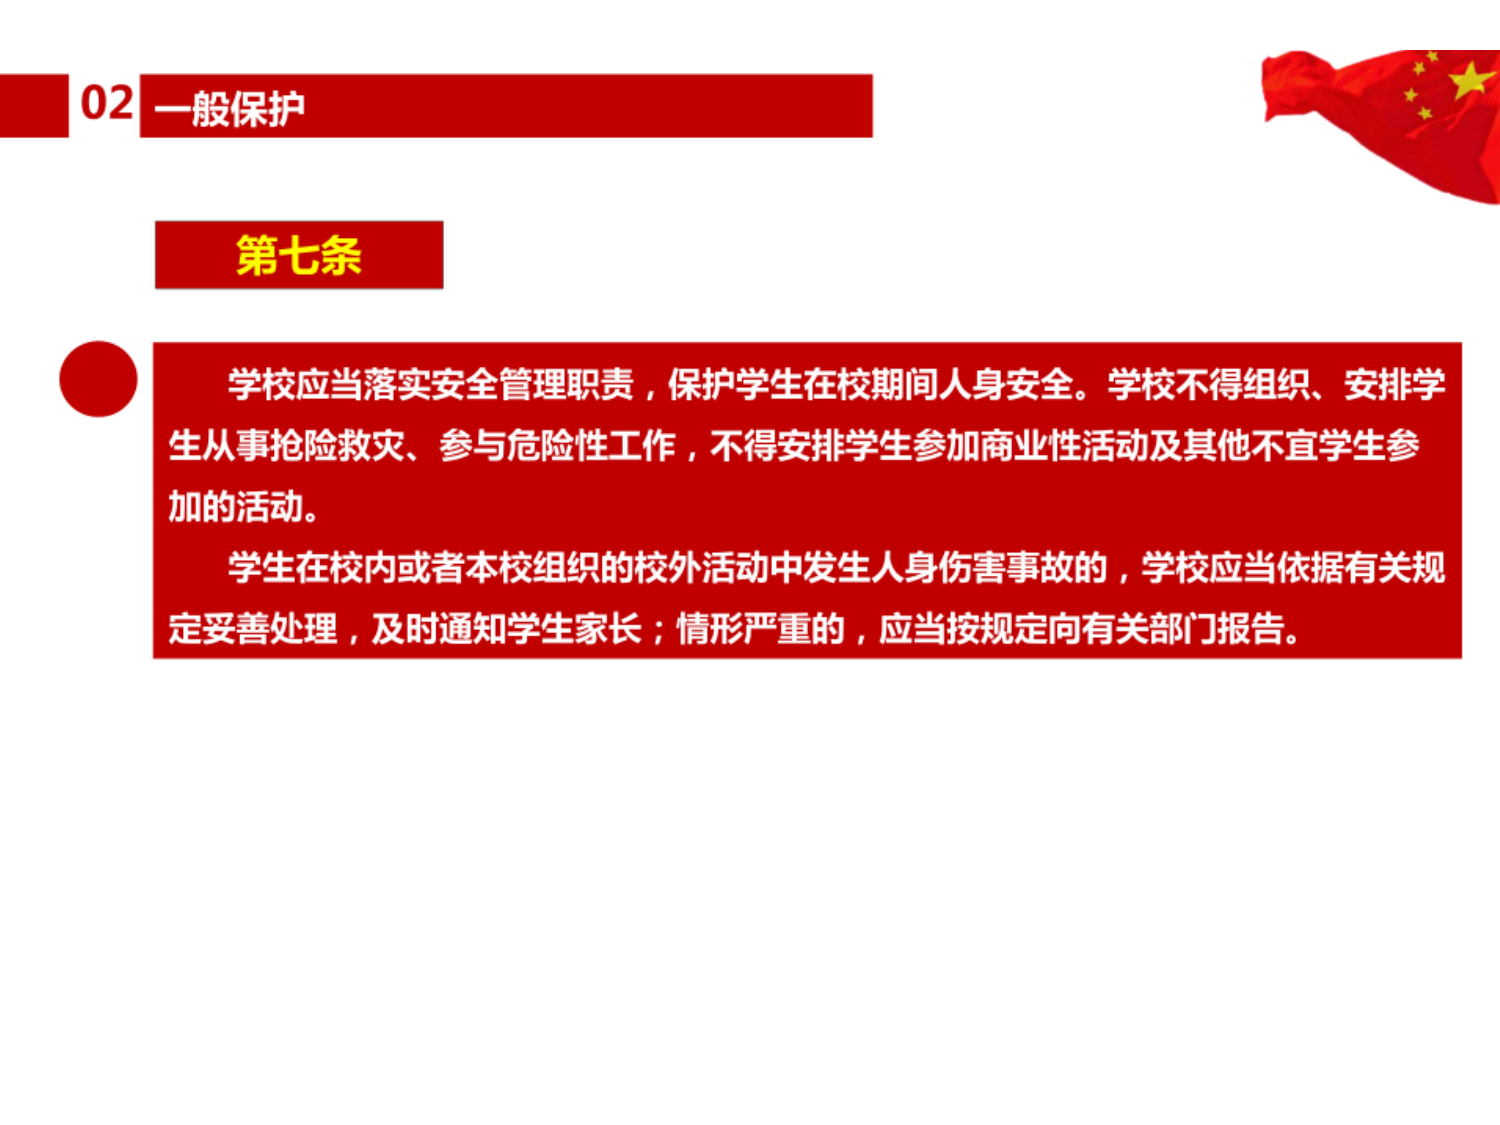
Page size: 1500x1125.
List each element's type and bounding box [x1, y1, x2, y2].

list [0, 50, 1500, 894]
